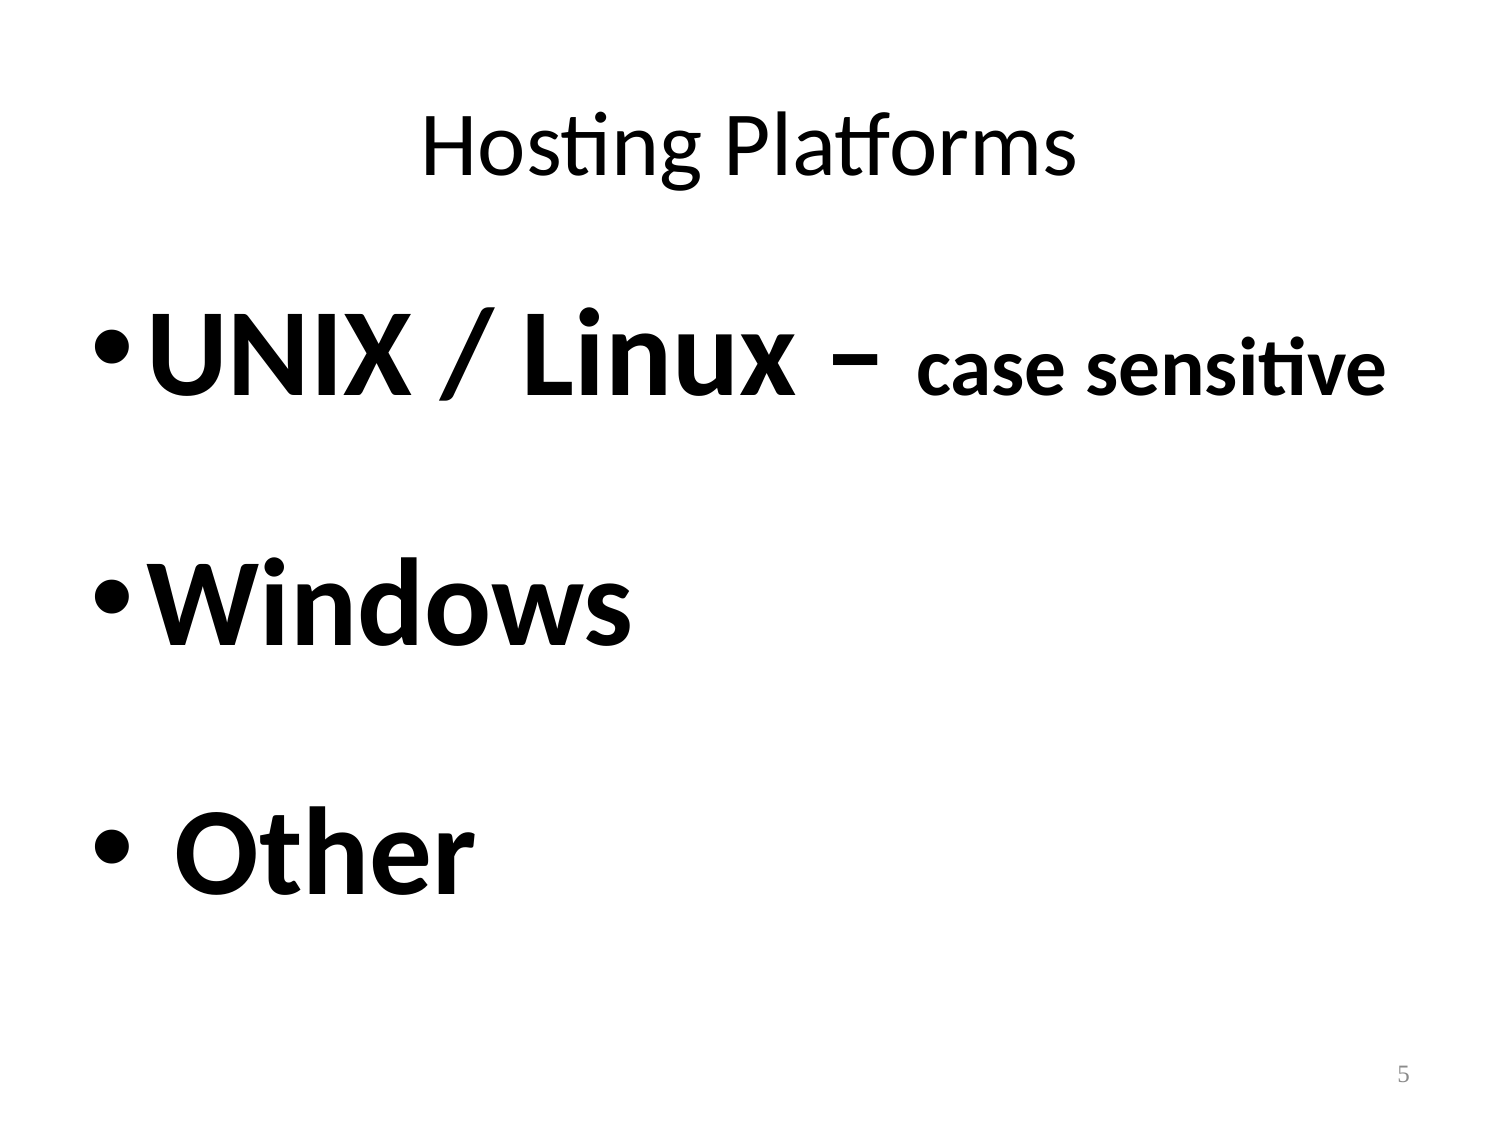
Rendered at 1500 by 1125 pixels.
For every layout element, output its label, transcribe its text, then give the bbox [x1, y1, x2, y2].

slide_number 5 [1074, 1042, 1425, 1103]
list UNIX / Linux – case sensitive Windows Other [75, 187, 1438, 993]
title Hosting Platforms [75, 45, 1425, 187]
